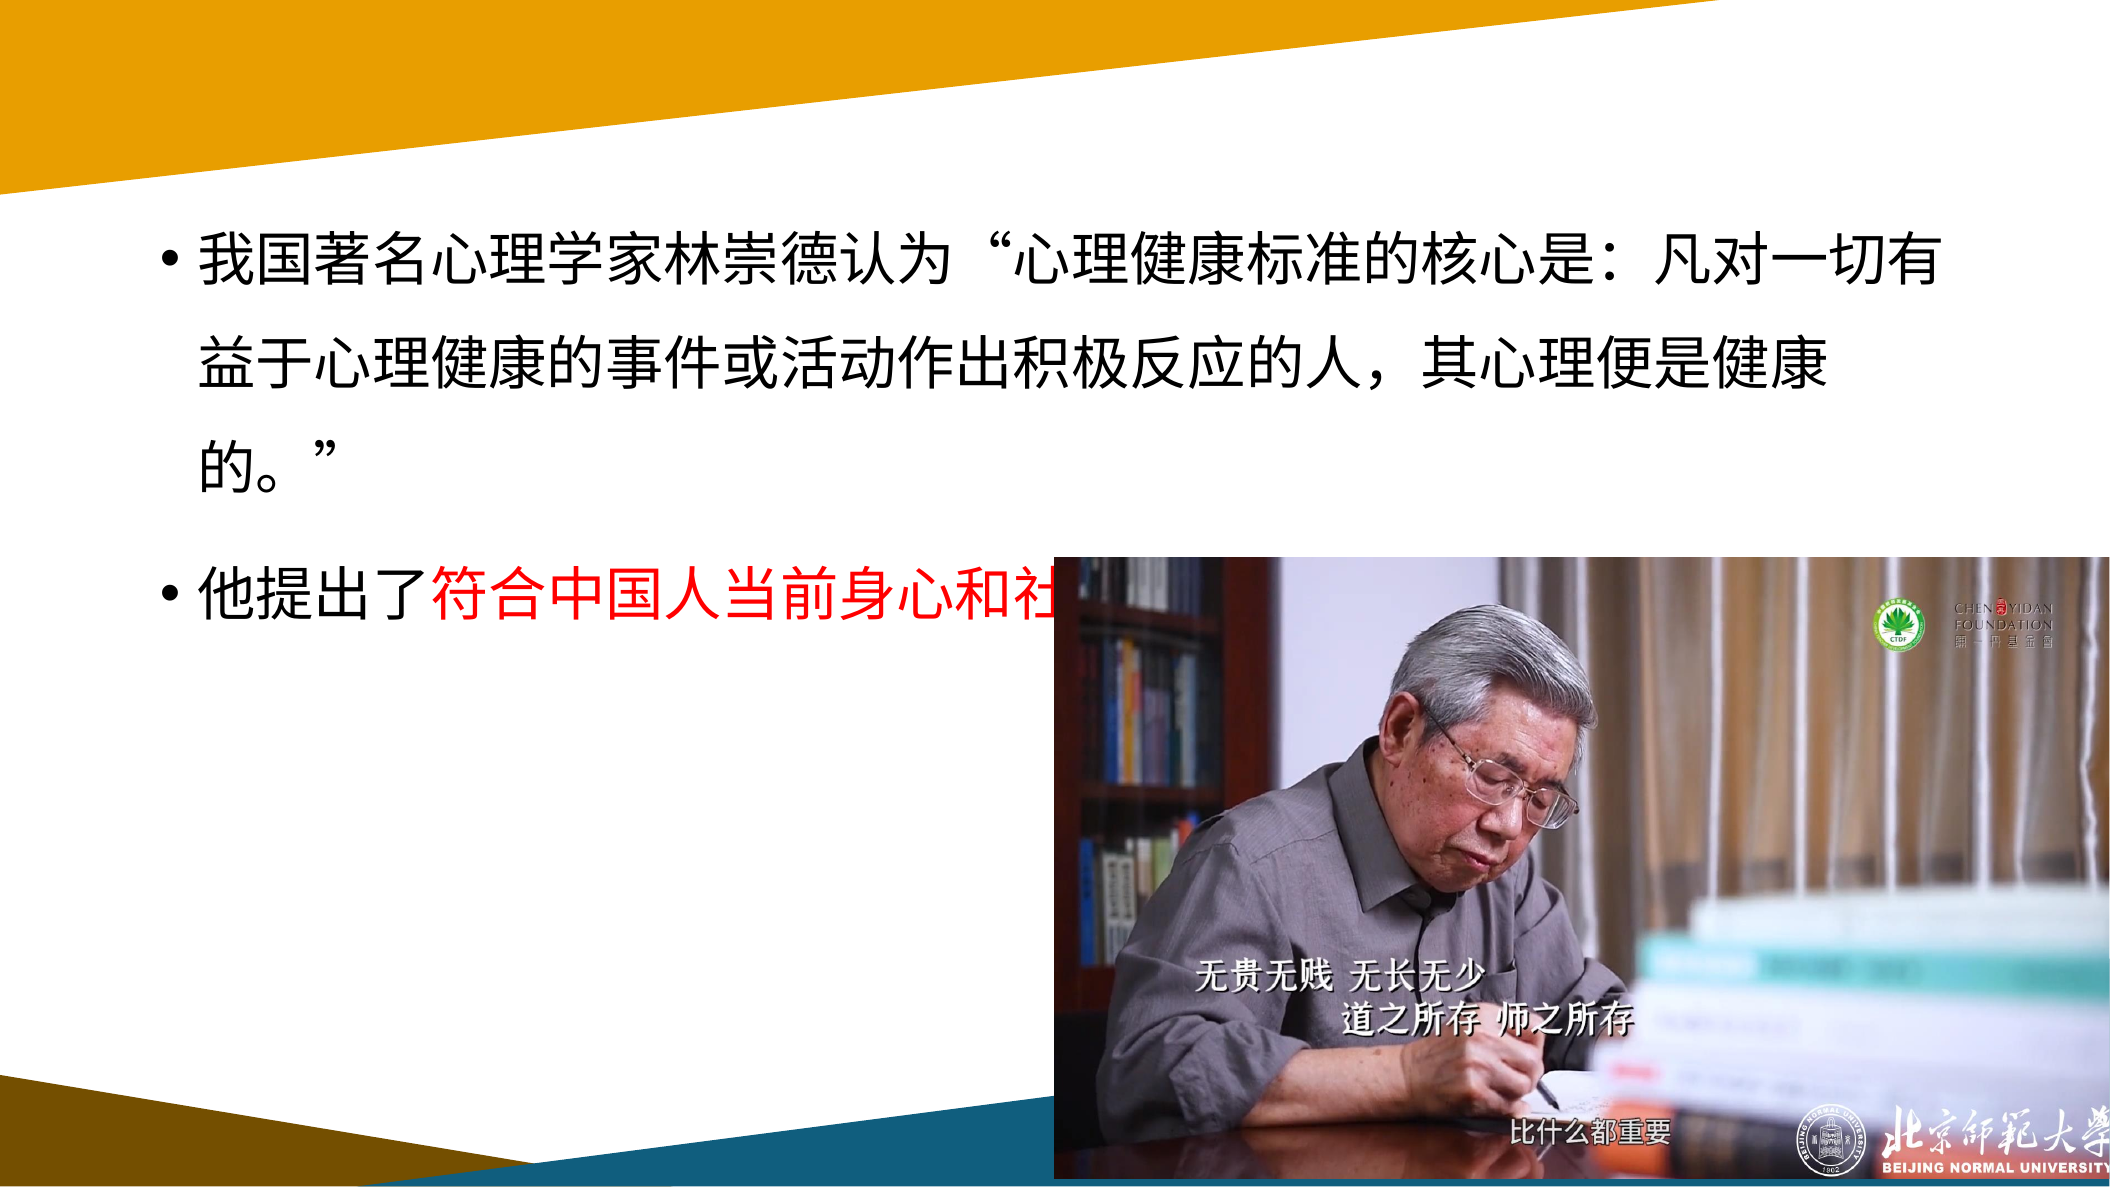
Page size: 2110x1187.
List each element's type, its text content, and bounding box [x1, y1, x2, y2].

list 我国著名心理学家林崇德认为“心理健康标准的核心是：凡对一切有益于心理健康的事件或活动作出积极反应的人，其心理便是健康的。” 他提出了符合中国人当前身心和社会实际的心理健康十条标准。 [145, 179, 1965, 1069]
picture [1054, 557, 2110, 1179]
